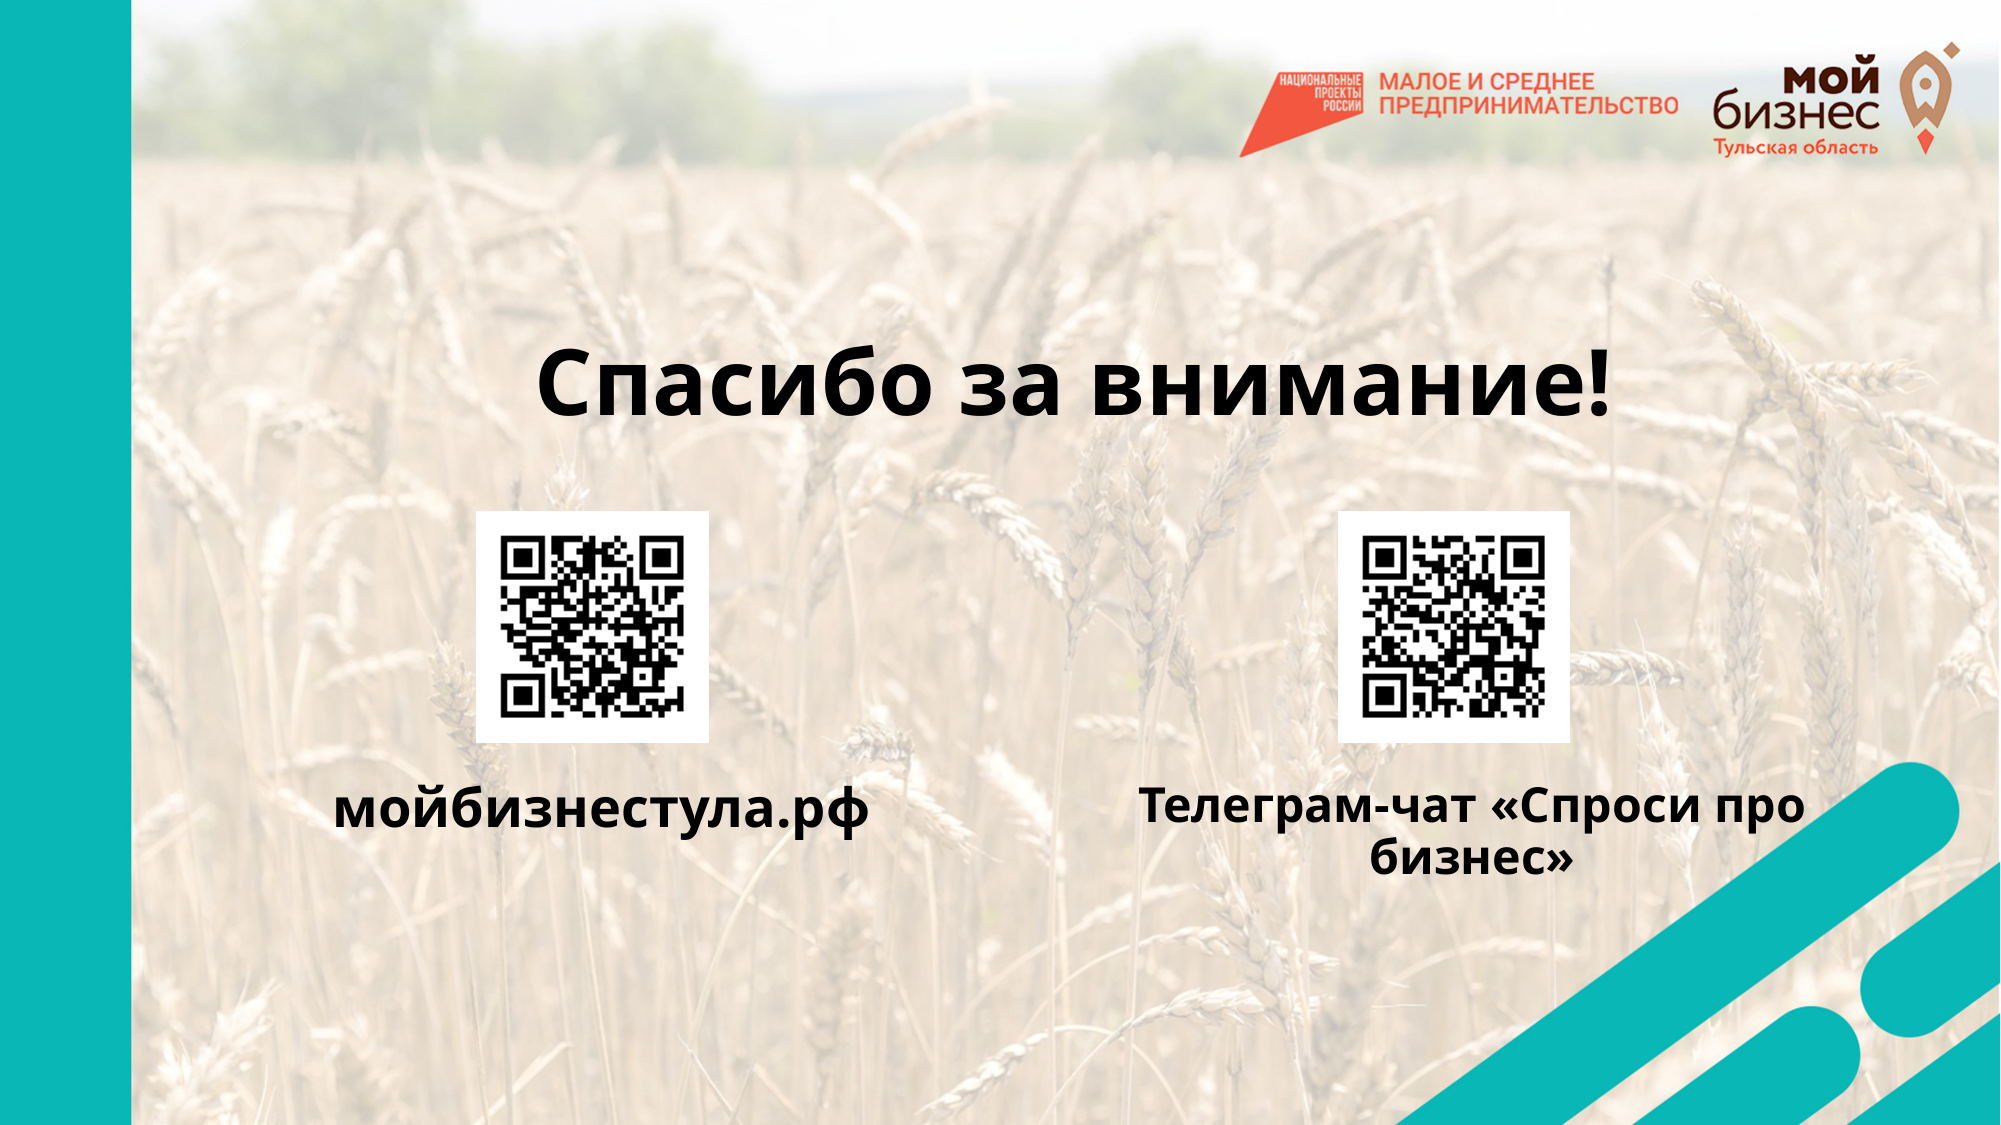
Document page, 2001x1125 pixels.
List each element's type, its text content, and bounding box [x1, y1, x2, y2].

text_box Телеграм-чат «Спроси про бизнес» [1074, 773, 1871, 893]
picture [0, 0, 2001, 1125]
text_box мойбизнестула.рф [203, 773, 1000, 893]
text_box Спасибо за внимание! [401, 260, 1748, 511]
